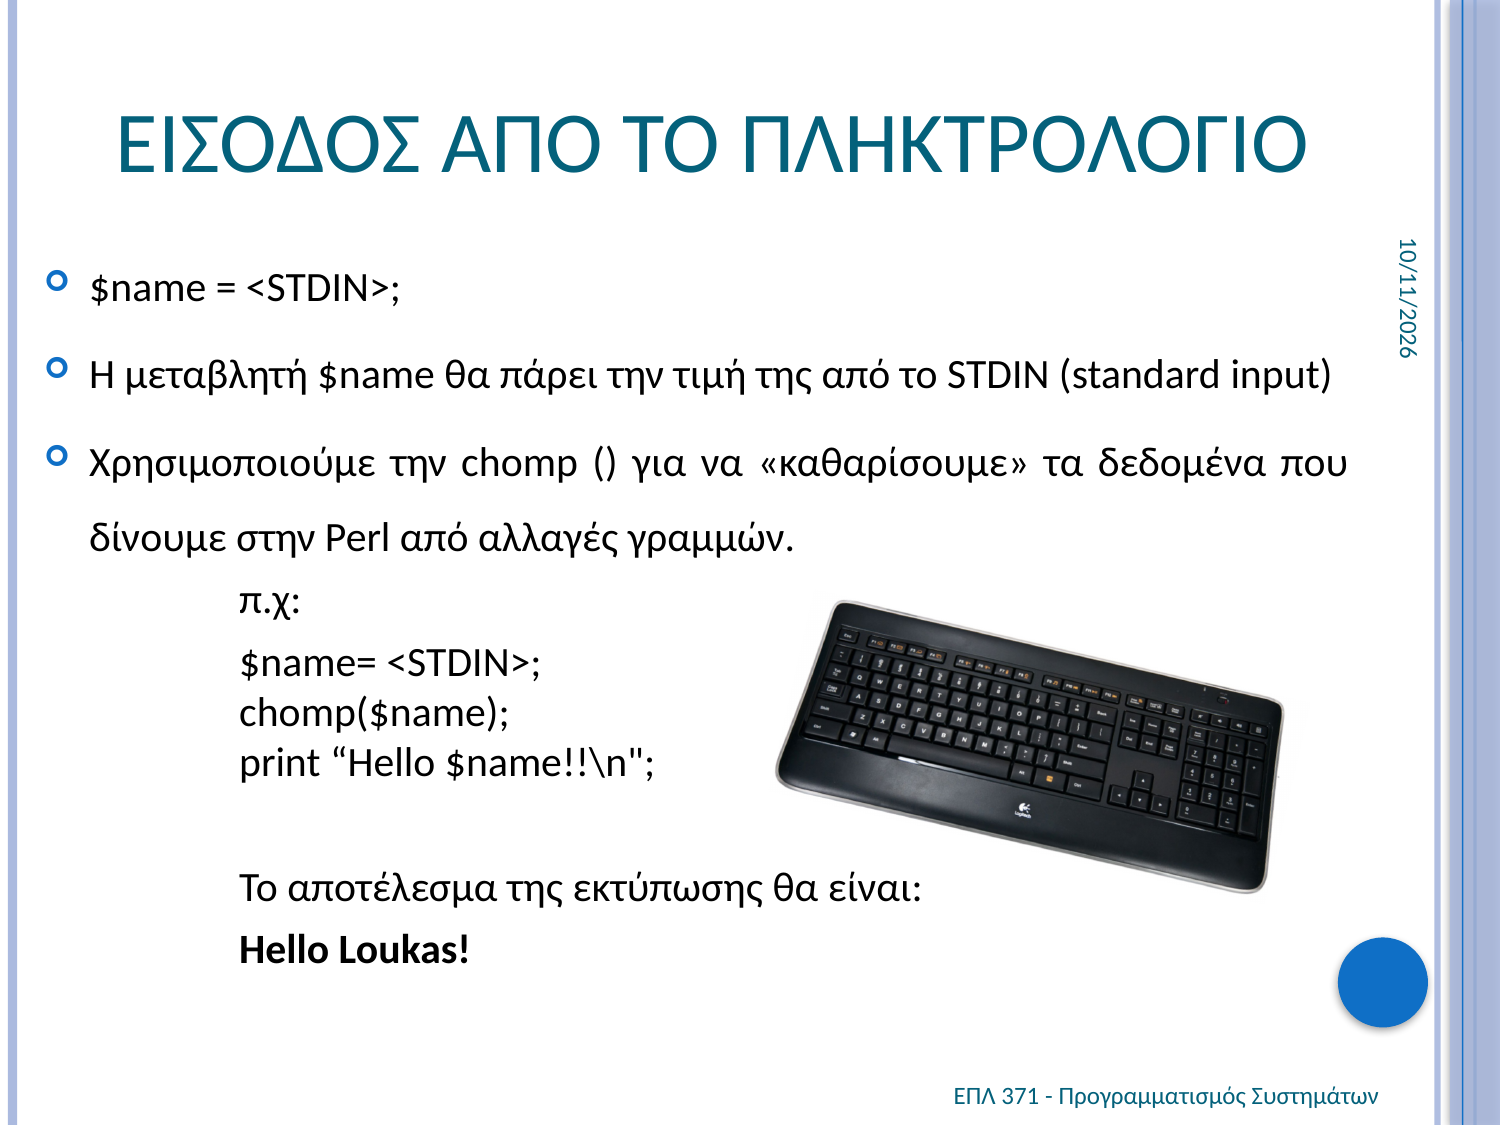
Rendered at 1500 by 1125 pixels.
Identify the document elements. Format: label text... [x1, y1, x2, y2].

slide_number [1378, 43, 1442, 374]
list $name = <STDIN>; Η μεταβλητή $name θα πάρει την τιμή της από το STDIN (standard input) Χρησιμοποιούμε την chomp () για να «καθαρίσουμε» τα δεδομένα που δίνουμε στην Perl από αλλαγές γραμμών. π.χ: $name= <STDIN>; chomp($name); print “Hello $name!!\n"; Το αποτέλεσμα της εκτύπωσης θα είναι: Hello Loukas! [29, 227, 1365, 1083]
footer ΕΠΛ 371 - Προγραμματισμός Συστημάτων [938, 1065, 1464, 1125]
title Εισοδοσ Απο το Πληκτρολογιο [100, 54, 1326, 198]
picture [769, 590, 1309, 903]
